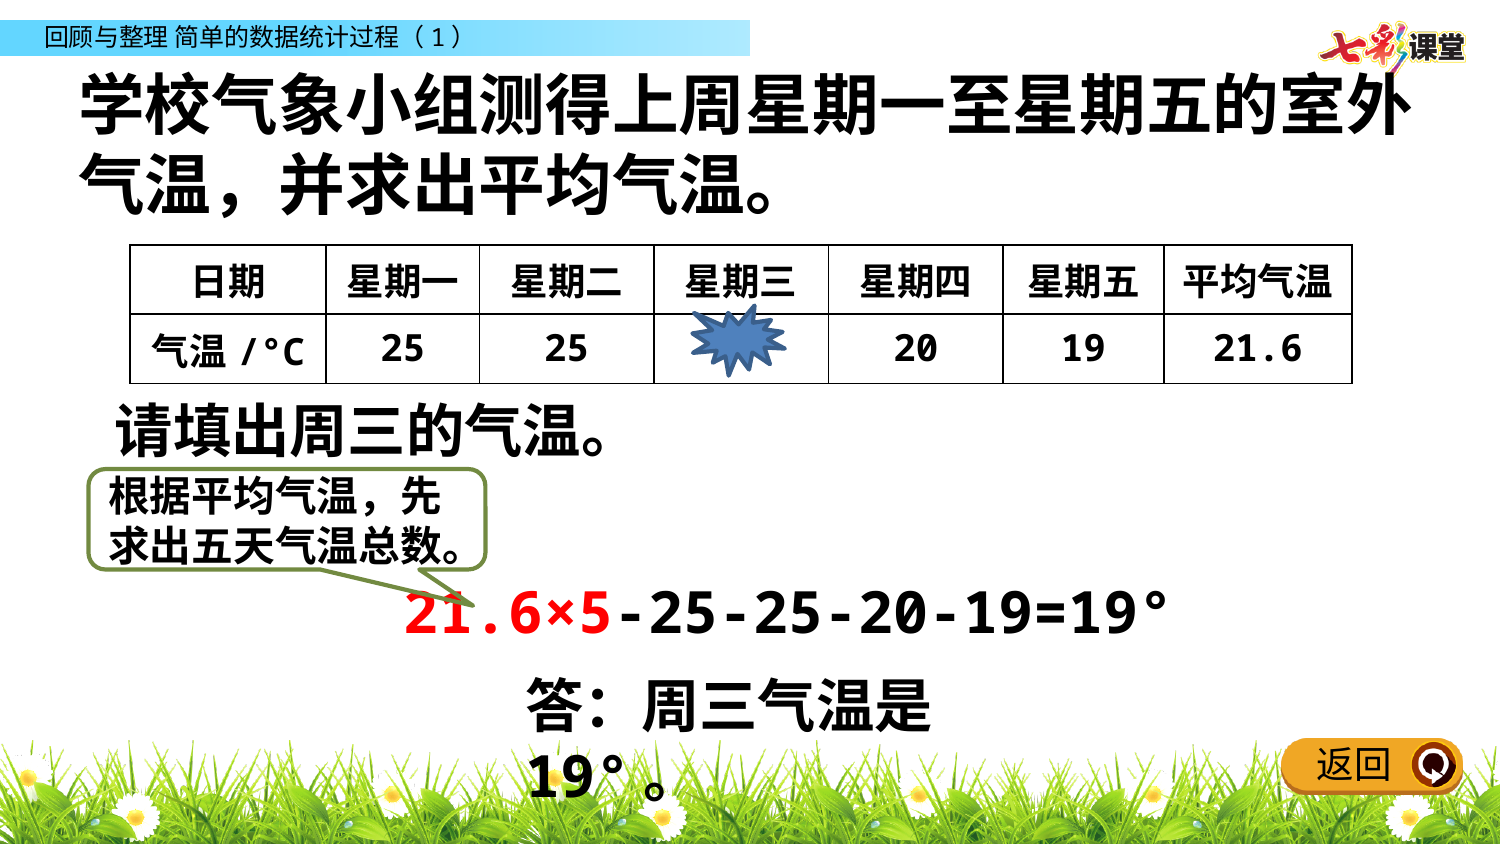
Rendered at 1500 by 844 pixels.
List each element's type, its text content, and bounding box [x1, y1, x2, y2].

table_header 平均气温 [1165, 246, 1351, 313]
table_cell 19 [1004, 315, 1163, 383]
picture [1316, 20, 1468, 80]
text_box 根据平均气温，先求出五天气温总数。 [86, 466, 488, 608]
table_header 星期五 [1004, 246, 1163, 313]
table_cell 25 [480, 315, 653, 383]
text_box 学校气象小组测得上周星期一至星期五的室外气温，并求出平均气温。 [63, 55, 1435, 163]
picture [0, 740, 1500, 844]
text_box 21.6×5-25-25-20-19=19° [388, 567, 1247, 635]
text_box 答：周三气温是19°。 [510, 662, 1069, 729]
table_header 星期二 [480, 246, 653, 313]
table_header 日期 [131, 246, 325, 313]
table_header 星期四 [829, 246, 1002, 313]
table_cell 25 [327, 315, 479, 383]
table_header 星期三 [655, 246, 828, 313]
table_cell [655, 315, 828, 383]
table_cell 20 [829, 315, 1002, 383]
text_box 请填出周三的气温。 [100, 386, 916, 454]
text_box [1281, 733, 1464, 795]
table_cell 21.6 [1165, 315, 1351, 383]
table_cell 气温/°C [131, 315, 325, 383]
table_header 星期一 [327, 246, 479, 313]
text_box [690, 303, 787, 378]
